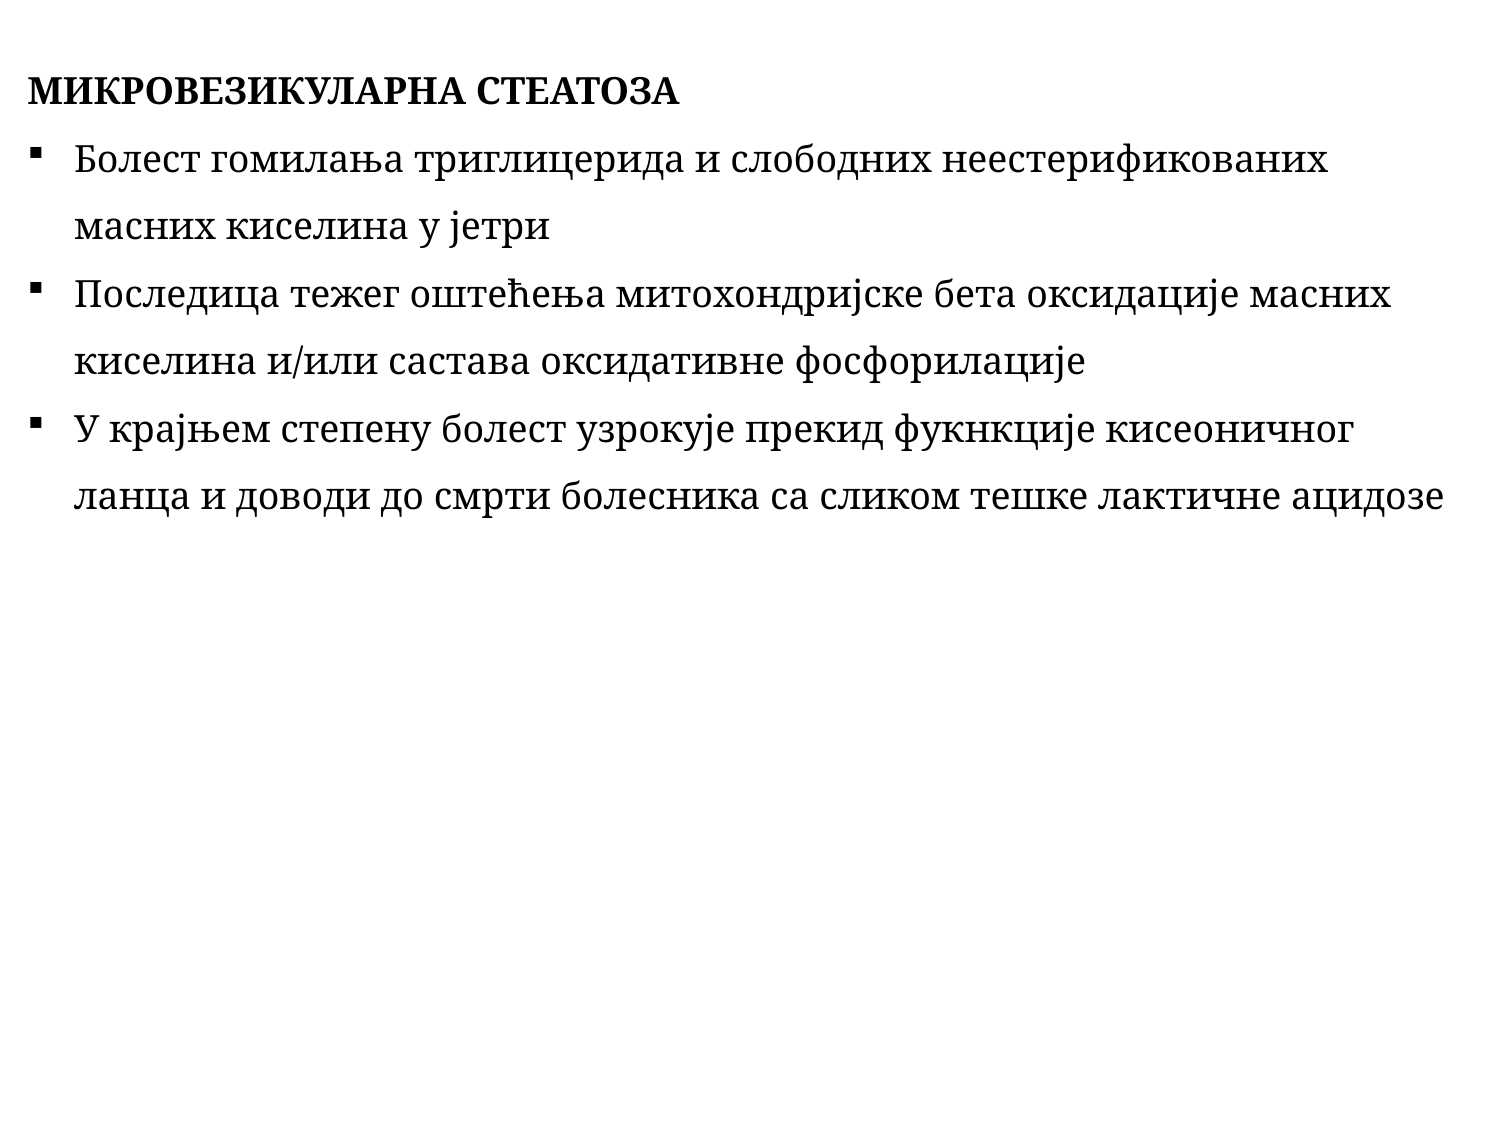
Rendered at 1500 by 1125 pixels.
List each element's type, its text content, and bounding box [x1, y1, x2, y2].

text_box МИКРОВЕЗИКУЛАРНА СТЕАТОЗА Болест гомилања триглицерида и слободних неестерификованих масних киселина у јетри Последица тежег оштећења митохондријске бета оксидације масних киселина и/или састава оксидативне фосфорилације У крајњем степену болест узрокује прекид фукнкције кисеоничног ланца и доводи до смрти болесника са сликом тешке лактичне ацидозе [12, 37, 1488, 593]
